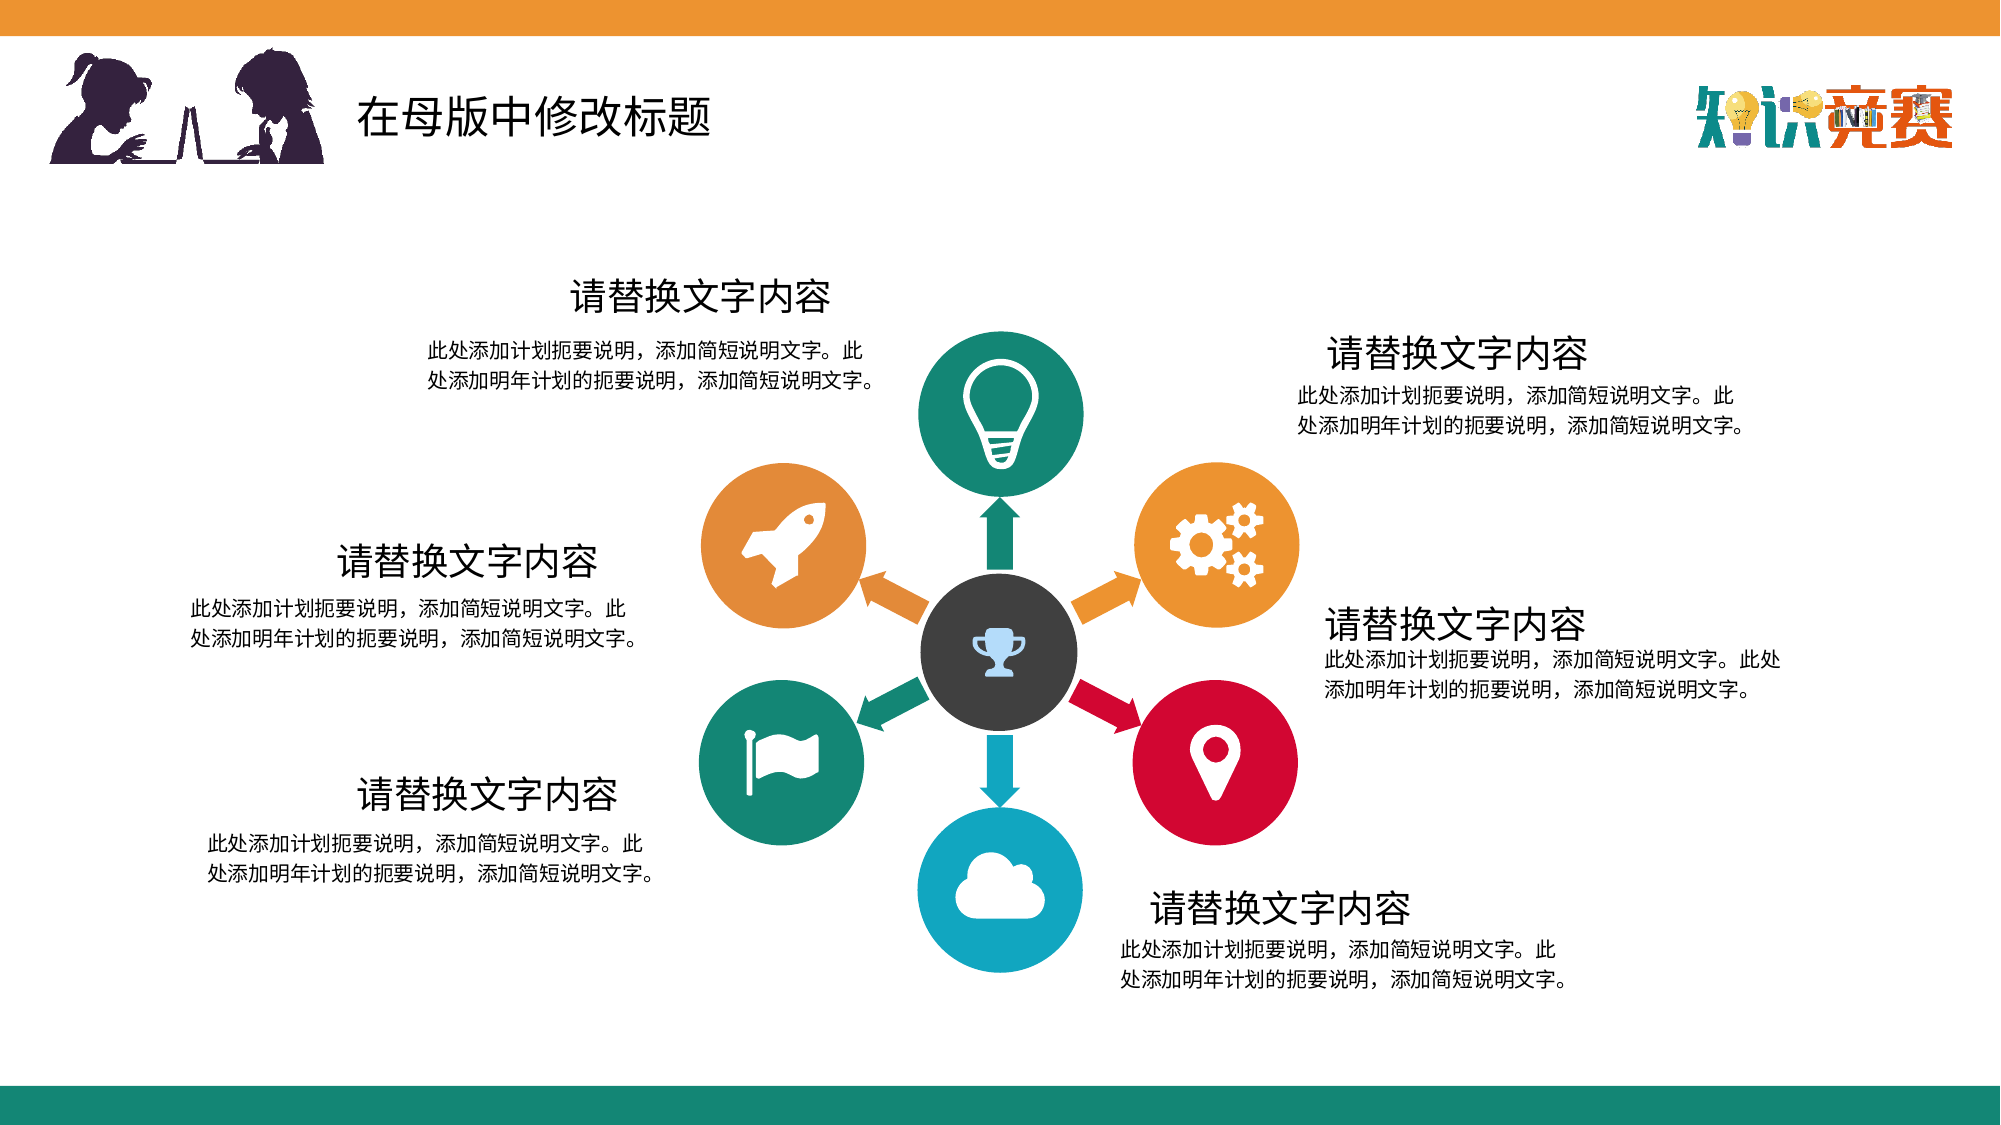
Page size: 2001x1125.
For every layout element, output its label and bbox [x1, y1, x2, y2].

text_box [1078, 678, 1132, 734]
text_box [698, 679, 865, 846]
text_box [1120, 876, 1570, 1023]
text_box [178, 529, 628, 682]
text_box [979, 497, 1021, 570]
text_box [700, 463, 867, 629]
text_box [867, 570, 920, 625]
text_box [1324, 591, 1797, 702]
text_box [415, 264, 864, 424]
text_box [195, 761, 648, 917]
text_box [865, 676, 920, 732]
text_box [918, 331, 1084, 497]
text_box [1297, 320, 1748, 469]
text_box [920, 573, 1078, 731]
text_box [1134, 462, 1300, 628]
picture [1696, 85, 1952, 148]
text_box [917, 807, 1083, 973]
text_box [1078, 570, 1134, 625]
picture [49, 47, 324, 164]
text_box [979, 735, 1021, 807]
text_box [1132, 679, 1298, 846]
